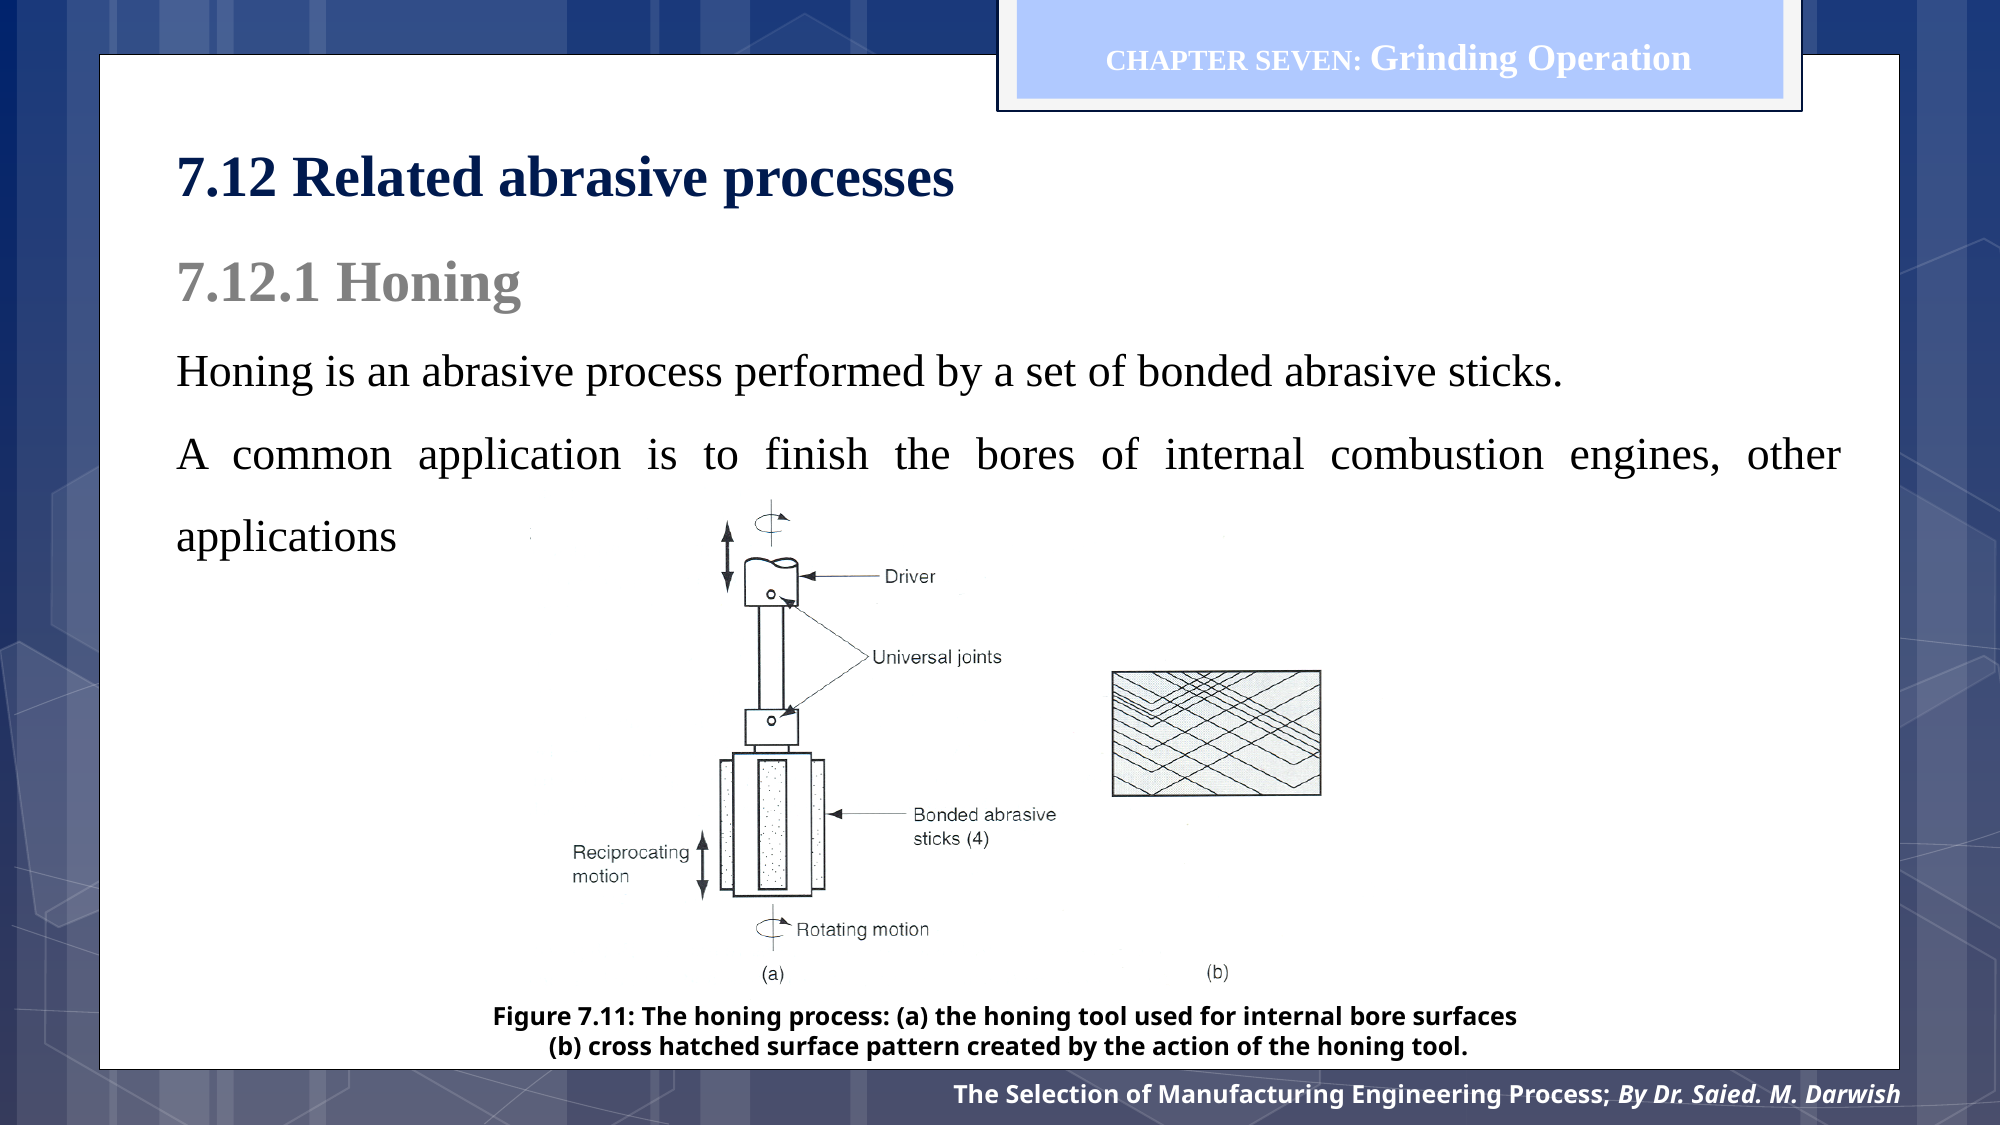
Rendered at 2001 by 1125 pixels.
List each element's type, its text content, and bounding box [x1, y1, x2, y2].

text_box Figure 7.11: The honing process: (a) the honing tool used for internal bore surfaces (b) cross hatched surface pattern created by the action of the honing tool. [200, 993, 1819, 1068]
text_box CHAPTER SEVEN: Grinding Operation [940, 0, 1858, 86]
text_box 7.12 Related abrasive processes 7.12.1 Honing Honing is an abrasive process performed by a set of bonded abrasive sticks. A common application is to finish the bores of internal combustion engines, other applications [161, 8, 1858, 569]
picture [529, 482, 1400, 1021]
